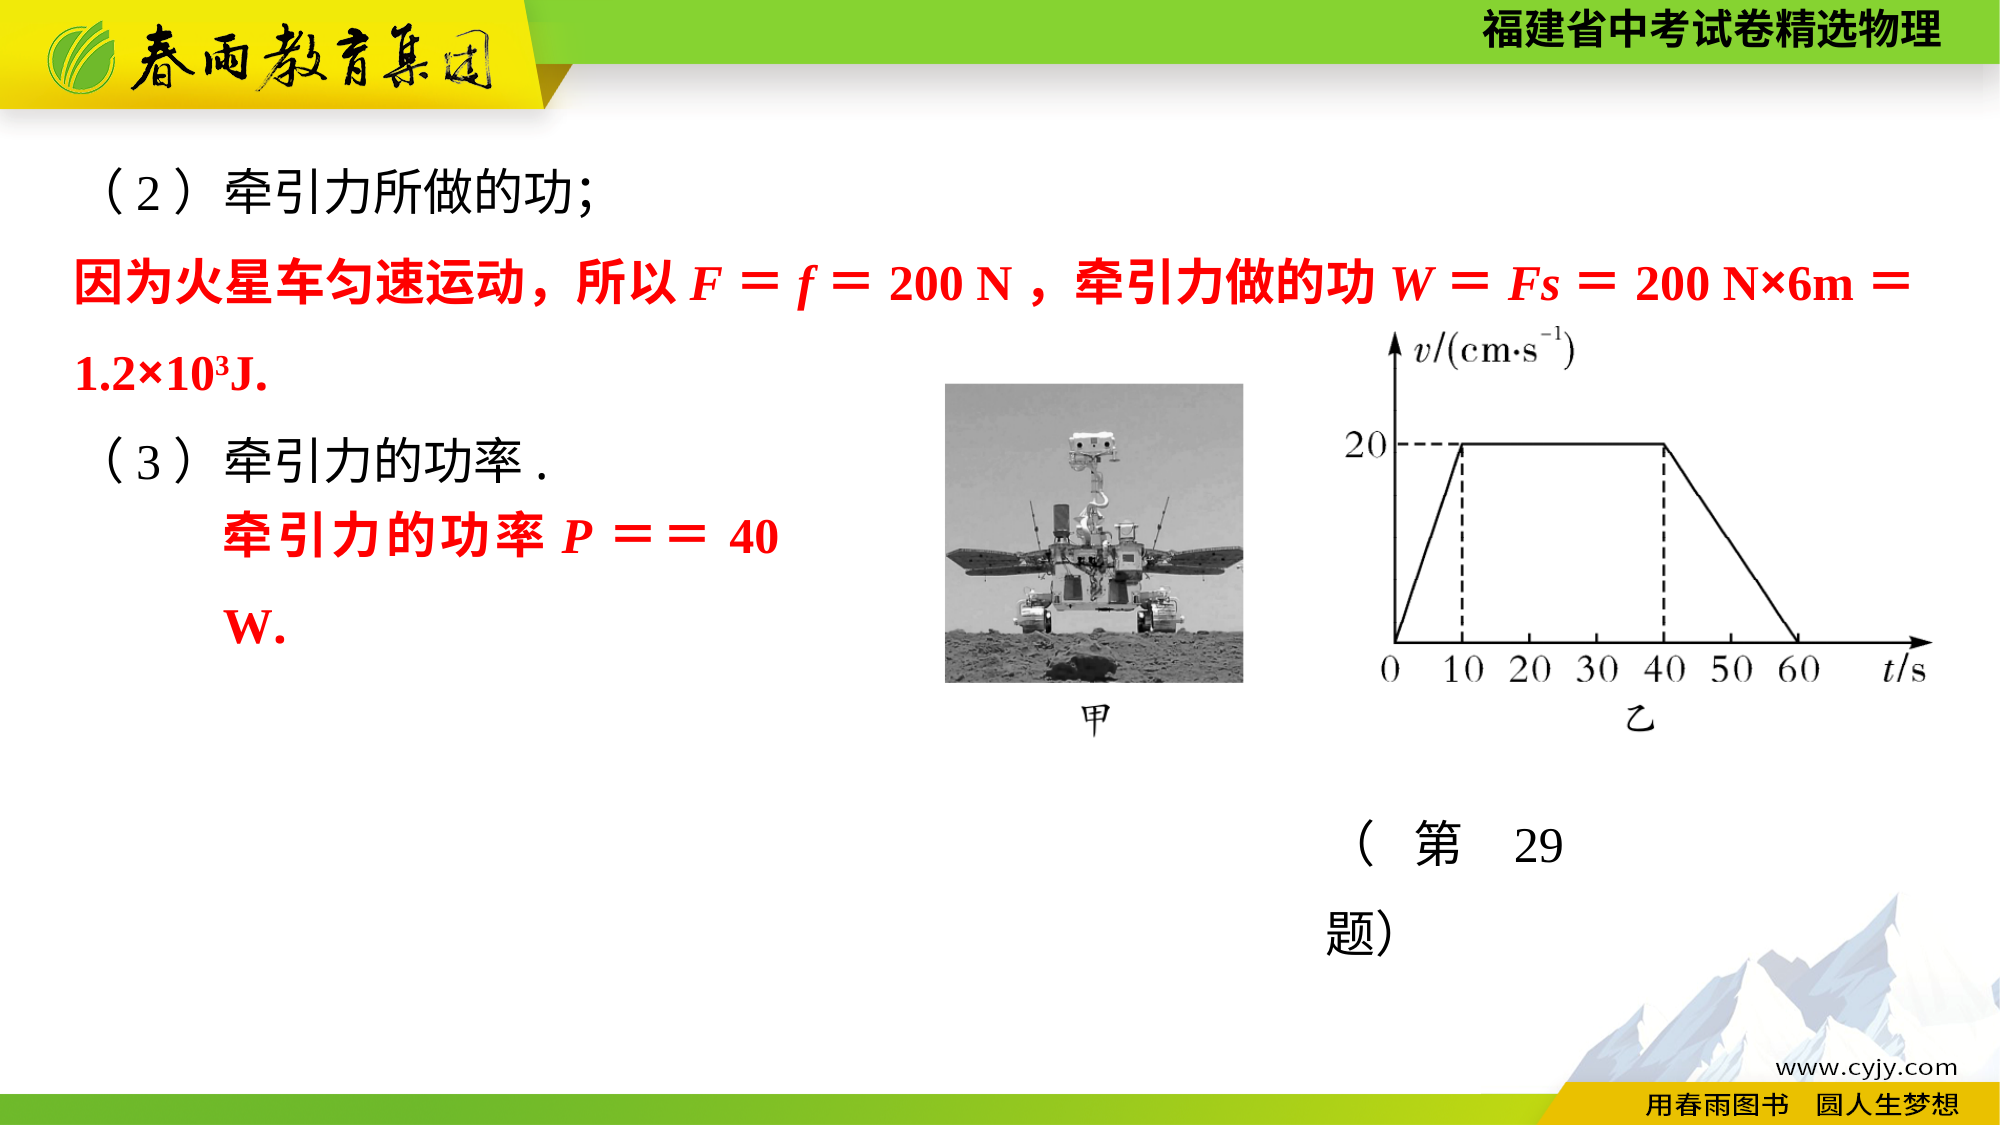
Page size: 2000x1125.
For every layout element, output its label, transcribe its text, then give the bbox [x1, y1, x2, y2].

text_box （第29题） [1310, 775, 1591, 880]
list （2）牵引力所做的功； （3）牵引力的功率. [59, 122, 1944, 213]
list （2）牵引力所做的功； （3）牵引力的功率. [59, 408, 919, 502]
text_box 因为火星车匀速运动，所以F＝f＝200 N，牵引力做的功W＝Fs＝200 N×6m＝1.2×103J. [59, 213, 1944, 408]
picture [0, 0, 2000, 1125]
